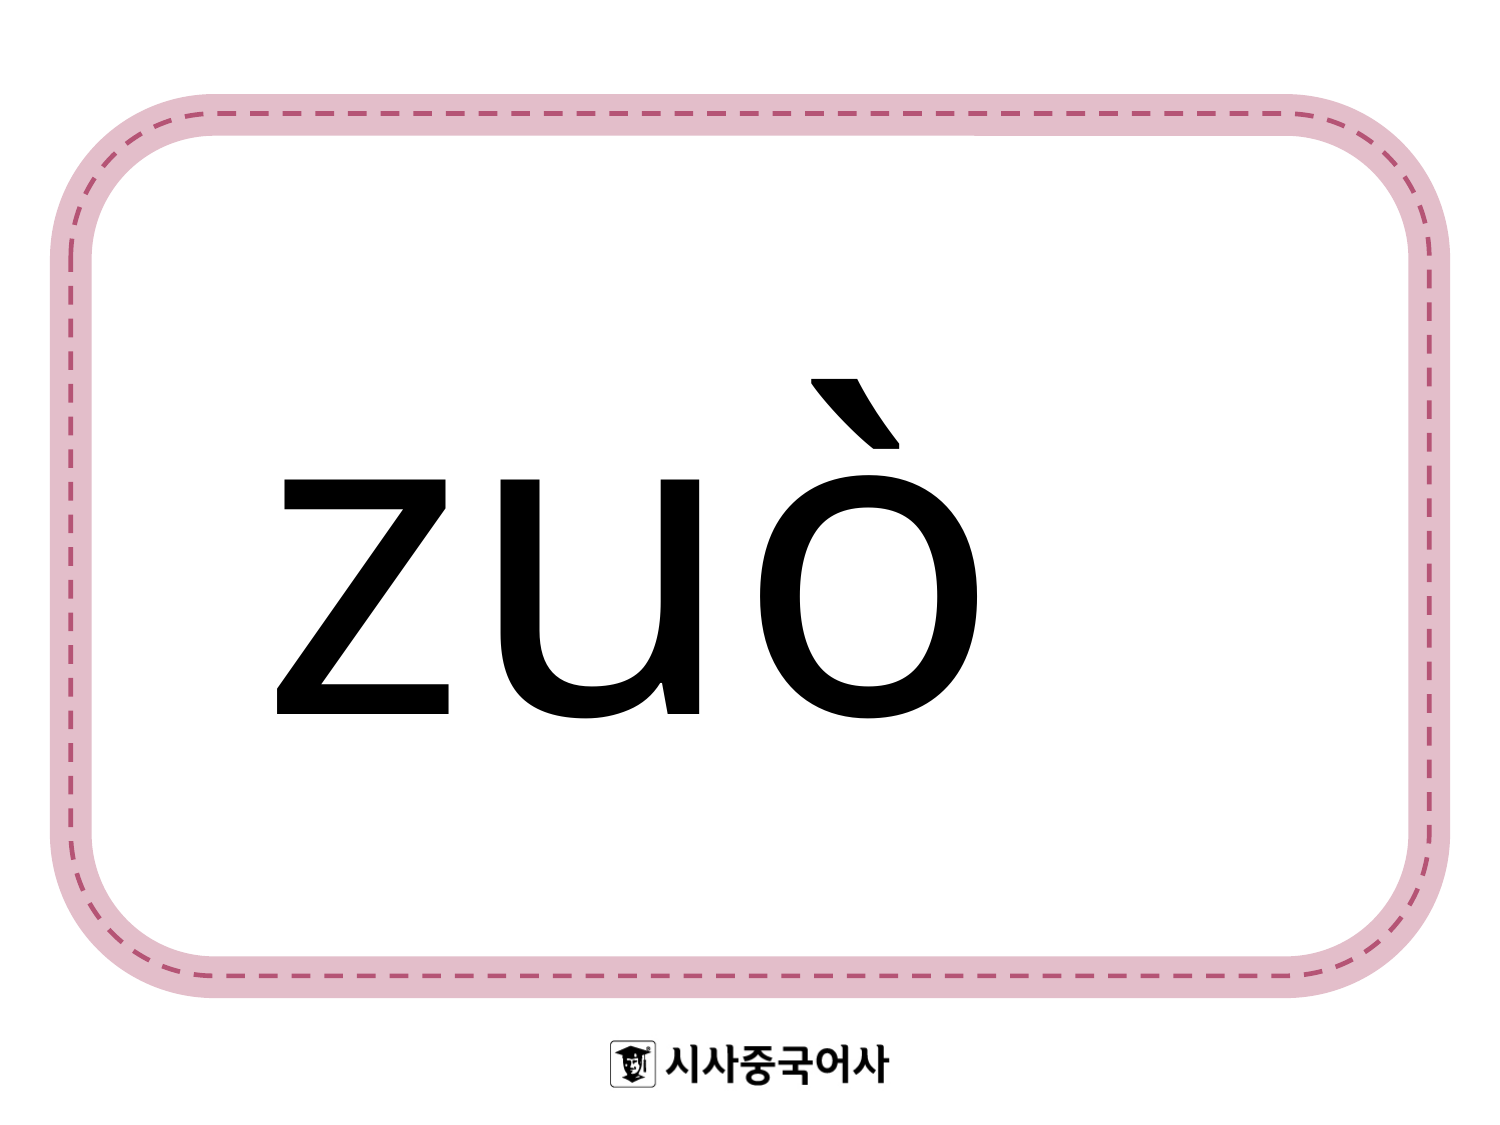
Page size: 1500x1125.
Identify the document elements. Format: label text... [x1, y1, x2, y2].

picture [602, 1034, 898, 1094]
text_box zuò [145, 183, 1354, 846]
